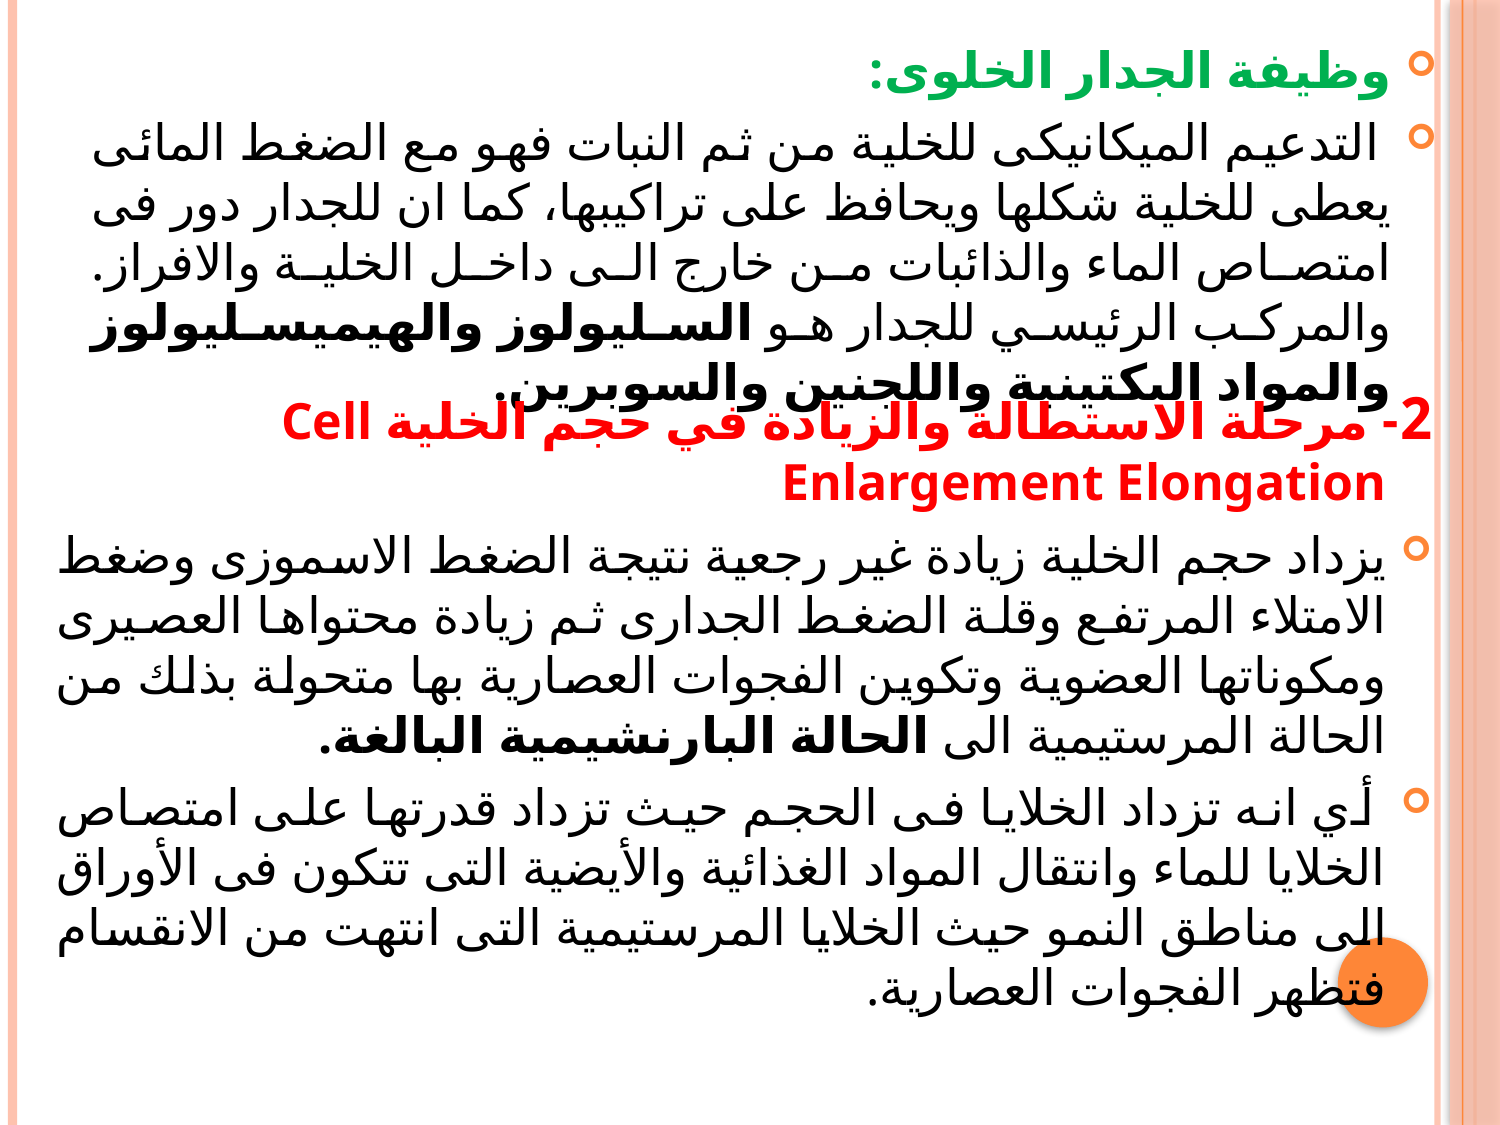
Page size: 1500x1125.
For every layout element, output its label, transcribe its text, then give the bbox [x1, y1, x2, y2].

text_box وظیفة الجدار الخلوى: التدعیم المیكانیكى للخلیة من ثم النبات فھو مع الضغط المائى یعطى للخلیة شكلھا ویحافظ على تراكیبھا، كما ان للجدار دور فى امتصاص الماء والذائبات من خارج الى داخل الخلیة والافراز. والمركب الرئیسي للجدار ھو السلیولوز والھیمیسلیولوز والمواد البكتینیة واللجنين والسوبرين. [76, 30, 1452, 961]
text_box 2- مرحلة الاستطالة والزيادة في حجم الخلية Cell Enlargement Elongation یزداد حجم الخلیة زیادة غیر رجعیة نتیجة الضغط الاسموزى وضغط الامتلاء المرتفع وقلة الضغط الجدارى ثم زیادة محتواھا العصیرى ومكوناتھا العضویة وتكوین الفجوات العصاریة بھا متحولة بذلك من الحالة المرستیمیة الى الحالة البارنشیمیة البالغة. أي انه تزداد الخلایا فى الحجم حیث تزداد قدرتھا على امتصاص الخلایا للماء وانتقال المواد الغذائیة والأیضیة التى تتكون فى الأوراق الى مناطق النمو حیث الخلایا المرستیمیة التى انتھت من الانقسام فتظھر الفجوات العصاریة. [41, 373, 1447, 1125]
